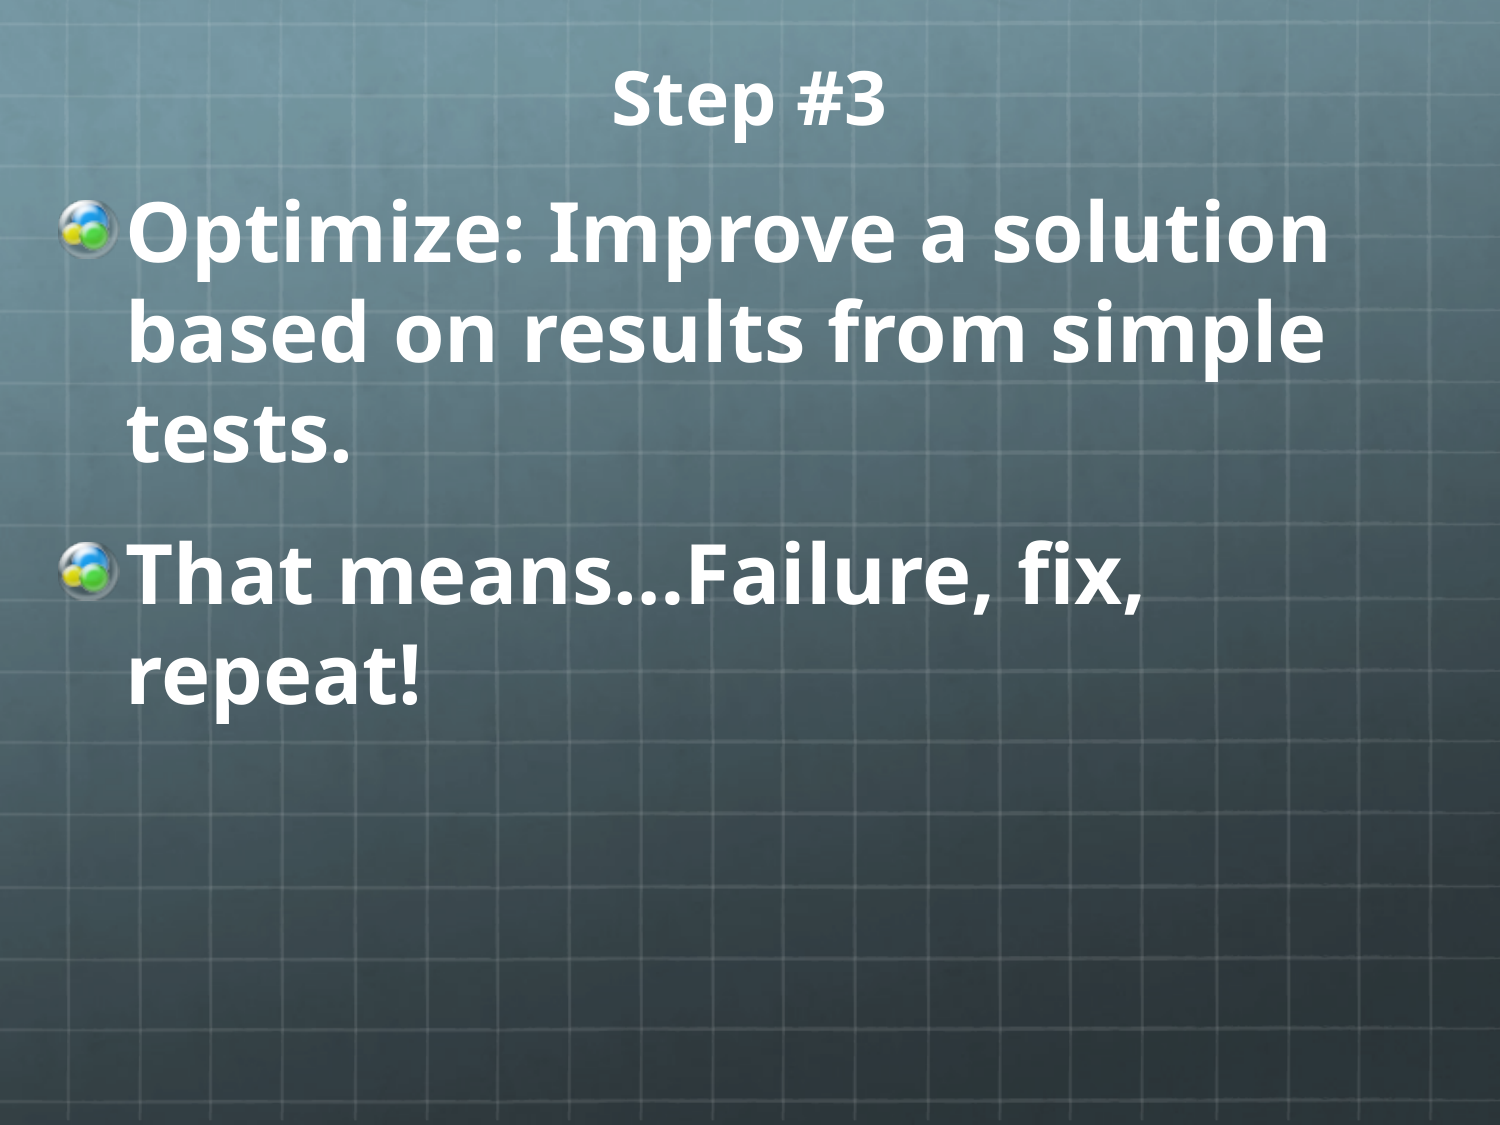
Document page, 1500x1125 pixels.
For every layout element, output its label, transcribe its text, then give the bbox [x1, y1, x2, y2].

title Step #3 [127, 17, 1372, 172]
picture [0, 0, 1500, 1125]
list Optimize: Improve a solution based on results from simple tests. That means…Failure, fix, repeat! [43, 172, 1457, 1074]
